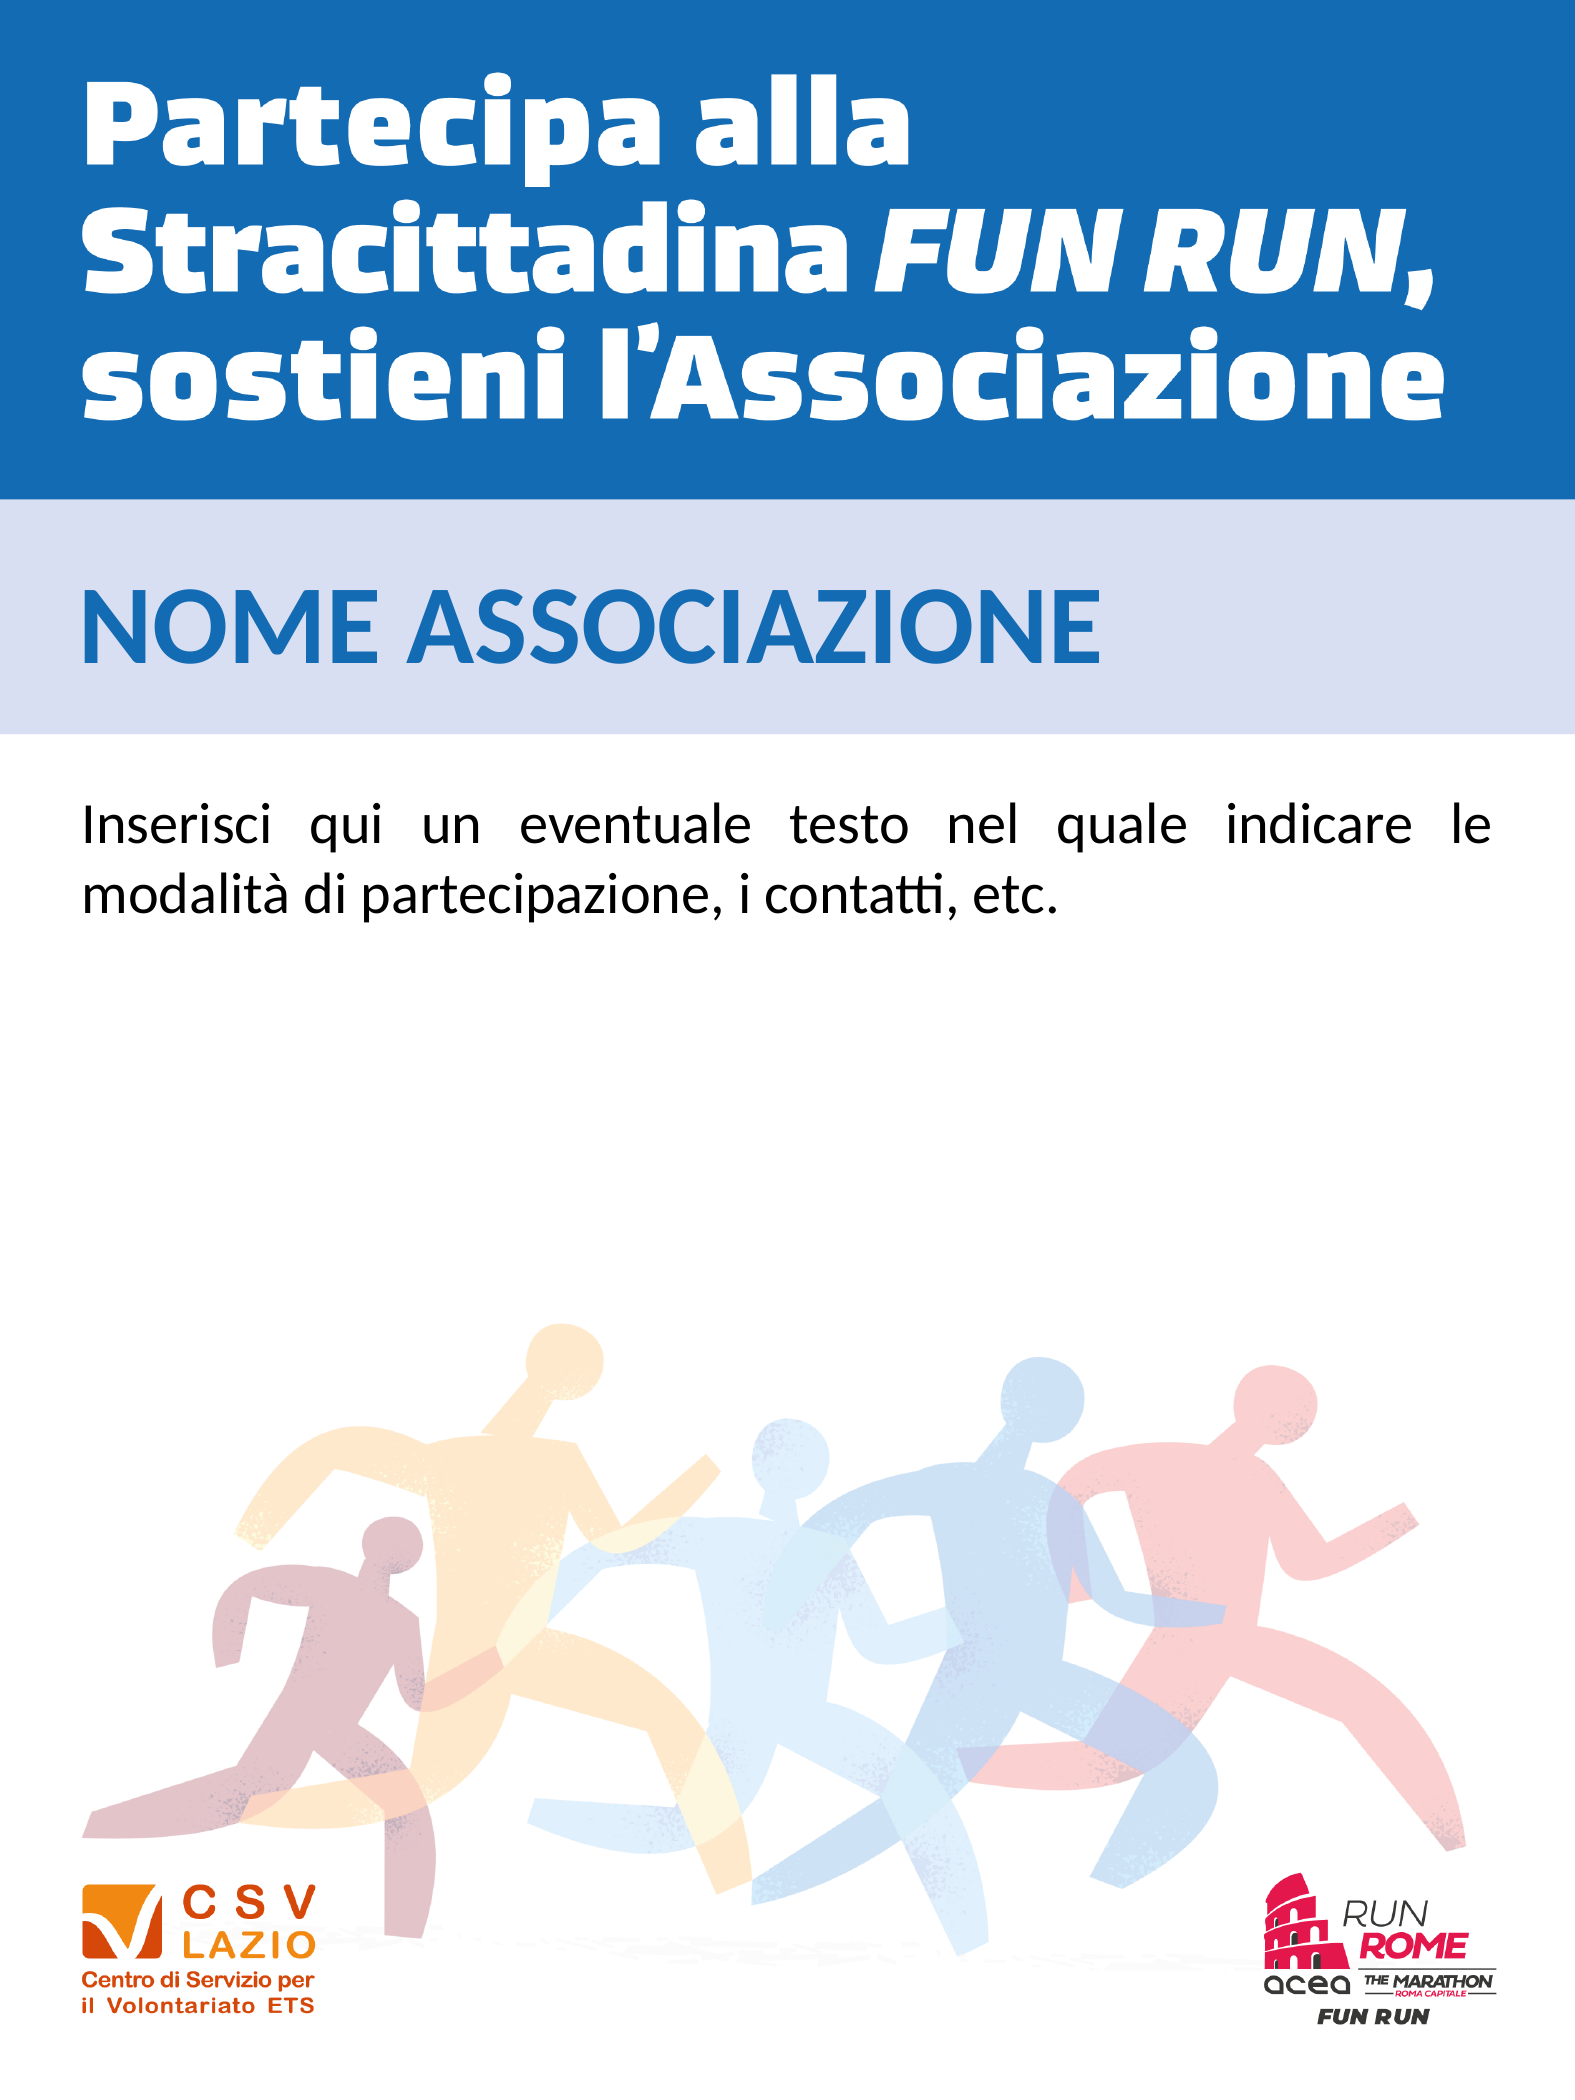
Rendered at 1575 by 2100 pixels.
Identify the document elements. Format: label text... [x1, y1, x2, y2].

text_box Inserisci qui un eventuale testo nel quale indicare le modalità di partecipazione, i contatti, etc. [66, 778, 1509, 933]
text_box NOME ASSOCIAZIONE [63, 544, 1505, 694]
picture [0, 0, 1575, 2100]
